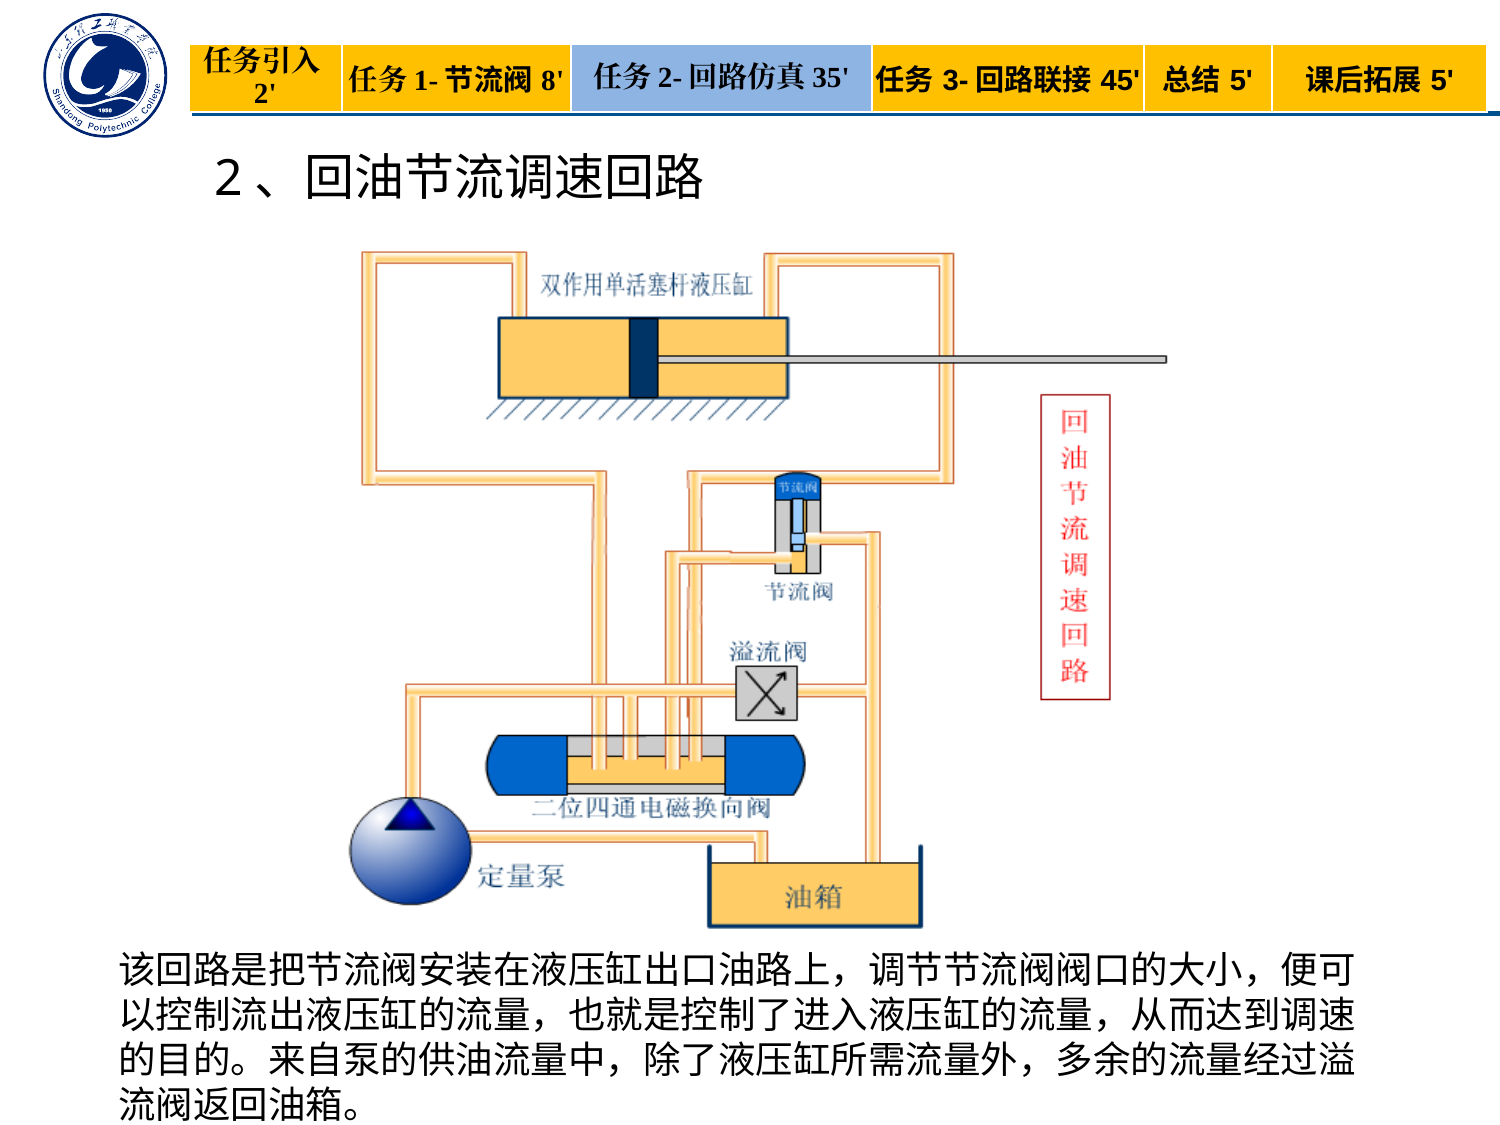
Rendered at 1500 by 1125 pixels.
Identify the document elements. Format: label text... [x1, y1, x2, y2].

table_header 任务3-回路联接45' [873, 45, 1143, 111]
table_header 总结5' [1145, 45, 1271, 111]
table_header 任务2-回路仿真35' [572, 45, 871, 111]
picture [43, 7, 174, 138]
table_header 课后拓展5' [1273, 45, 1486, 111]
text_box 2、回油节流调速回路 [199, 138, 1299, 199]
table_header 任务1-节流阀8' [343, 45, 570, 111]
table_header 任务引入2' [190, 45, 341, 111]
text_box 该回路是把节流阀安装在液压缸出口油路上，调节节流阀阀口的大小，便可以控制流出液压缸的流量，也就是控制了进入液压缸的流量，从而达到调速的目的。来自泵的供油流量中，除了液压缸所需流量外，多余的流量经过溢流阀返回油箱。 [103, 938, 1394, 1125]
